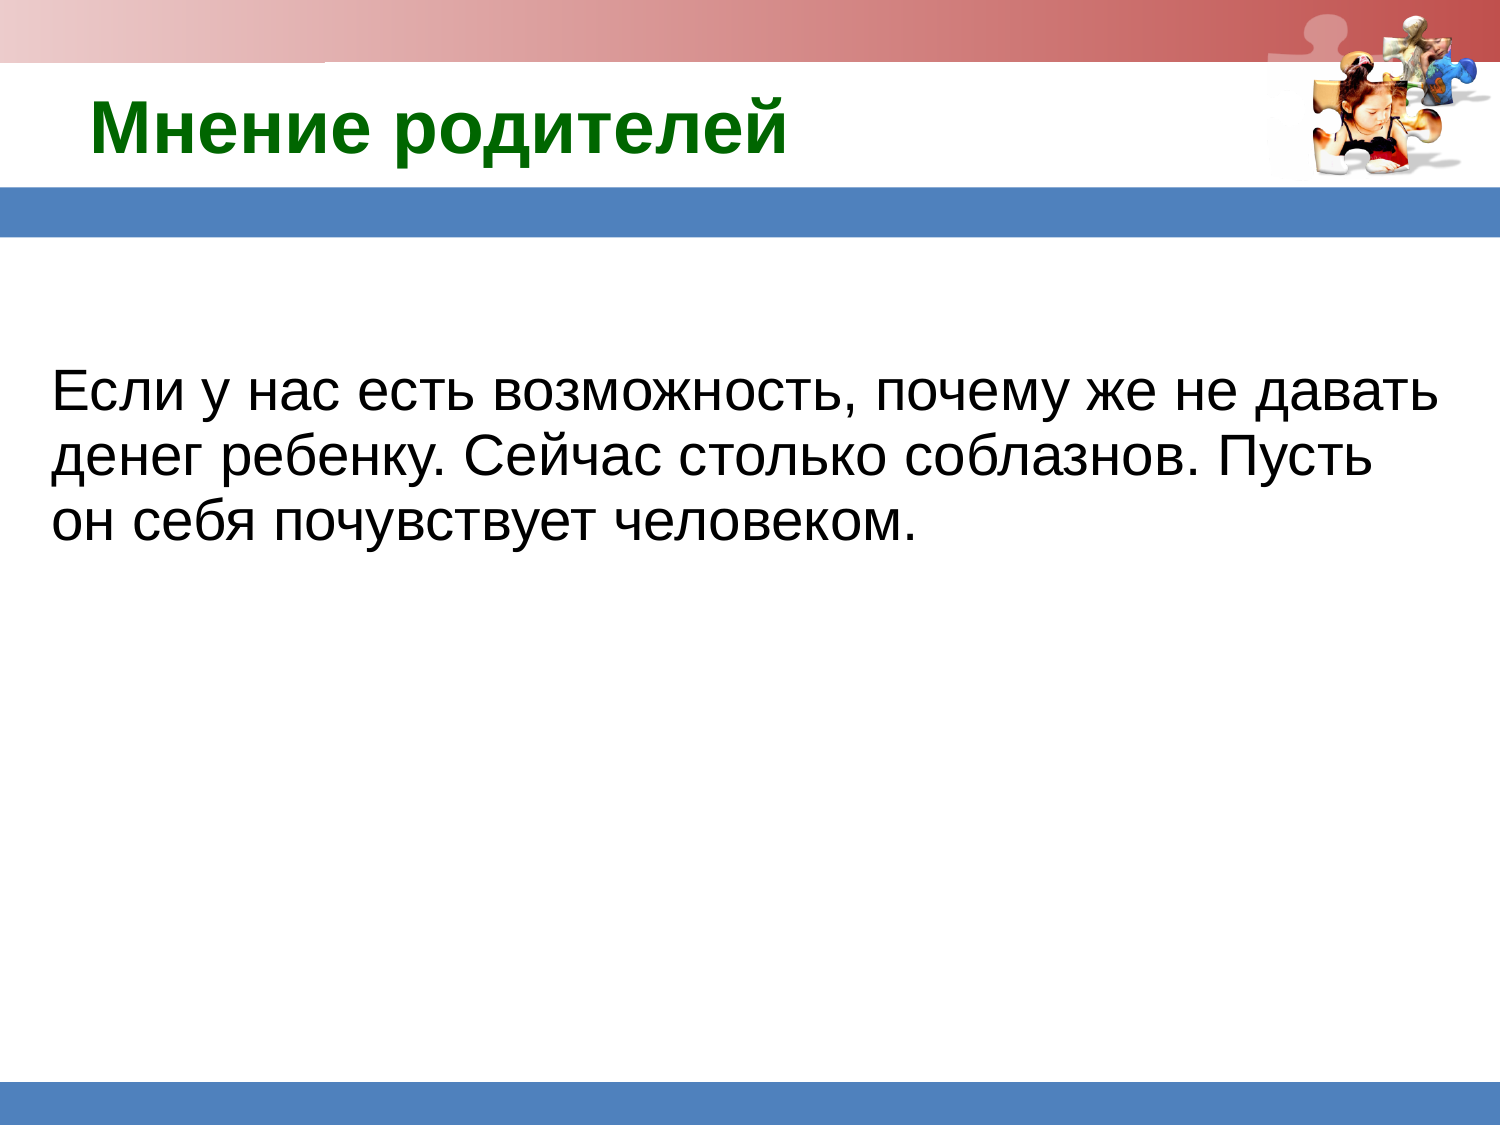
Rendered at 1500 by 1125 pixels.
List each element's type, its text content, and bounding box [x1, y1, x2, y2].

picture [1265, 12, 1493, 24]
picture [1265, 25, 1493, 185]
table_header Если у нас есть возможность, почему же не давать денег ребенку. Сейчас столько соблазнов. Пусть он себя почувствует человеком. [37, 350, 1471, 560]
text_box Мнение родителей [75, 62, 1425, 185]
text_box [0, 1082, 1500, 1125]
